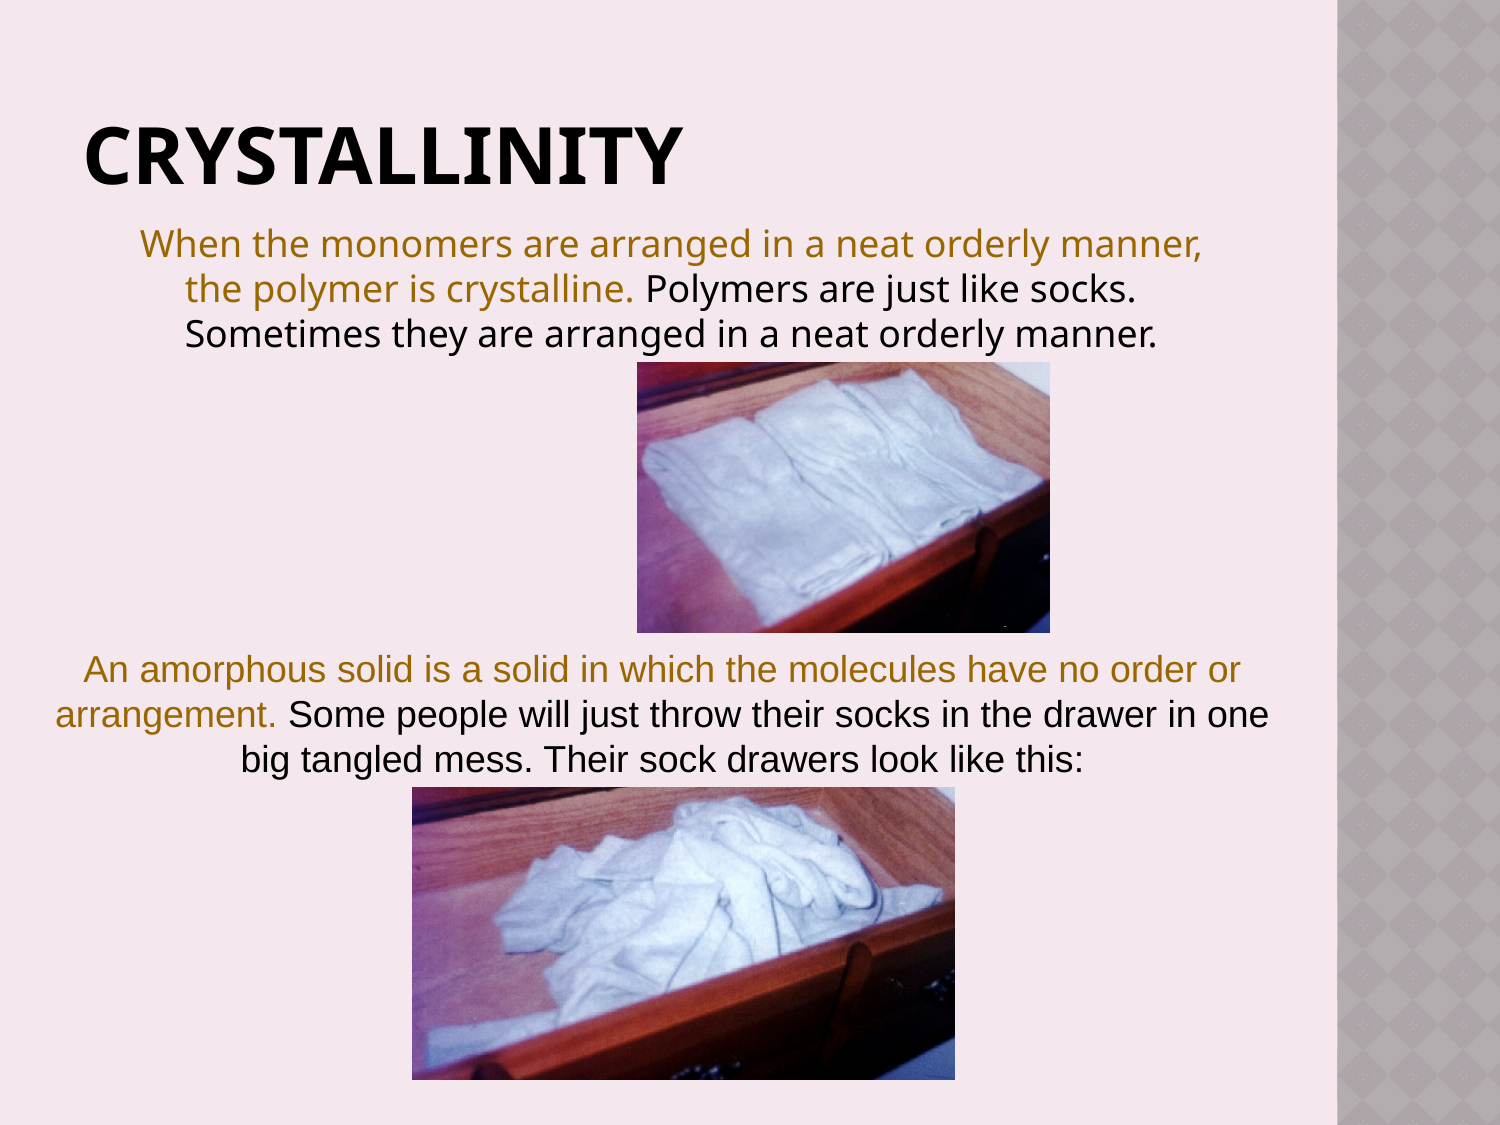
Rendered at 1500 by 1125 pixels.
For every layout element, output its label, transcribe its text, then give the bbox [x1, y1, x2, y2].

picture [637, 362, 1051, 633]
text_box An amorphous solid is a solid in which the molecules have no order or arrangement. Some people will just throw their socks in the drawer in one big tangled mess. Their sock drawers look like this: [37, 637, 1288, 788]
picture [411, 786, 955, 1081]
title Crystallinity [75, 52, 1263, 200]
list When the monomers are arranged in a neat orderly manner, the polymer is crystalline. Polymers are just like socks. Sometimes they are arranged in a neat orderly manner. [125, 212, 1263, 400]
